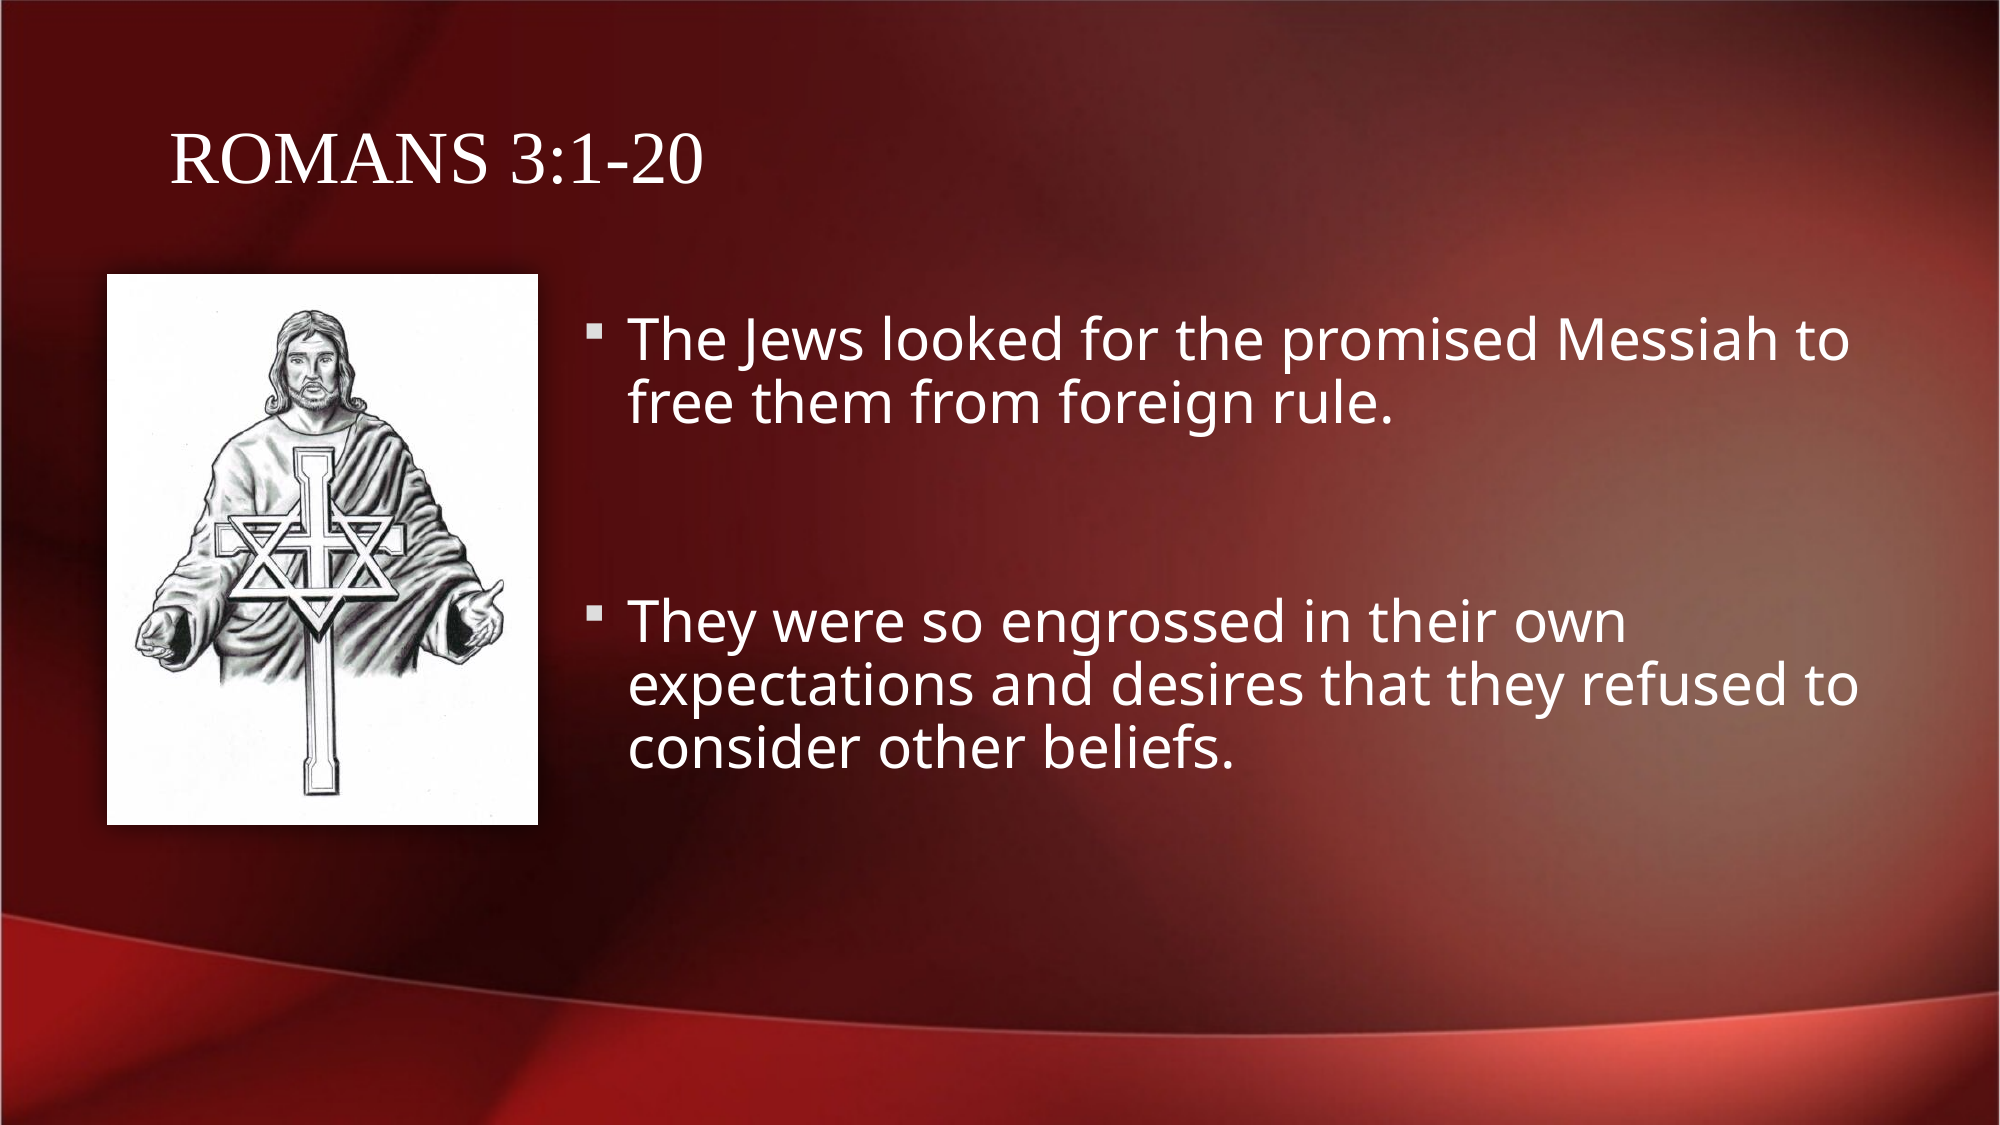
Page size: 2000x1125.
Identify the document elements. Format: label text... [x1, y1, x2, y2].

title Romans 3:1-20 [149, 8, 1850, 209]
list The Jews looked for the promised Messiah to free them from foreign rule. They were so engrossed in their own expectations and desires that they refused to consider other beliefs. [562, 299, 1963, 1034]
picture [0, 0, 2000, 1125]
